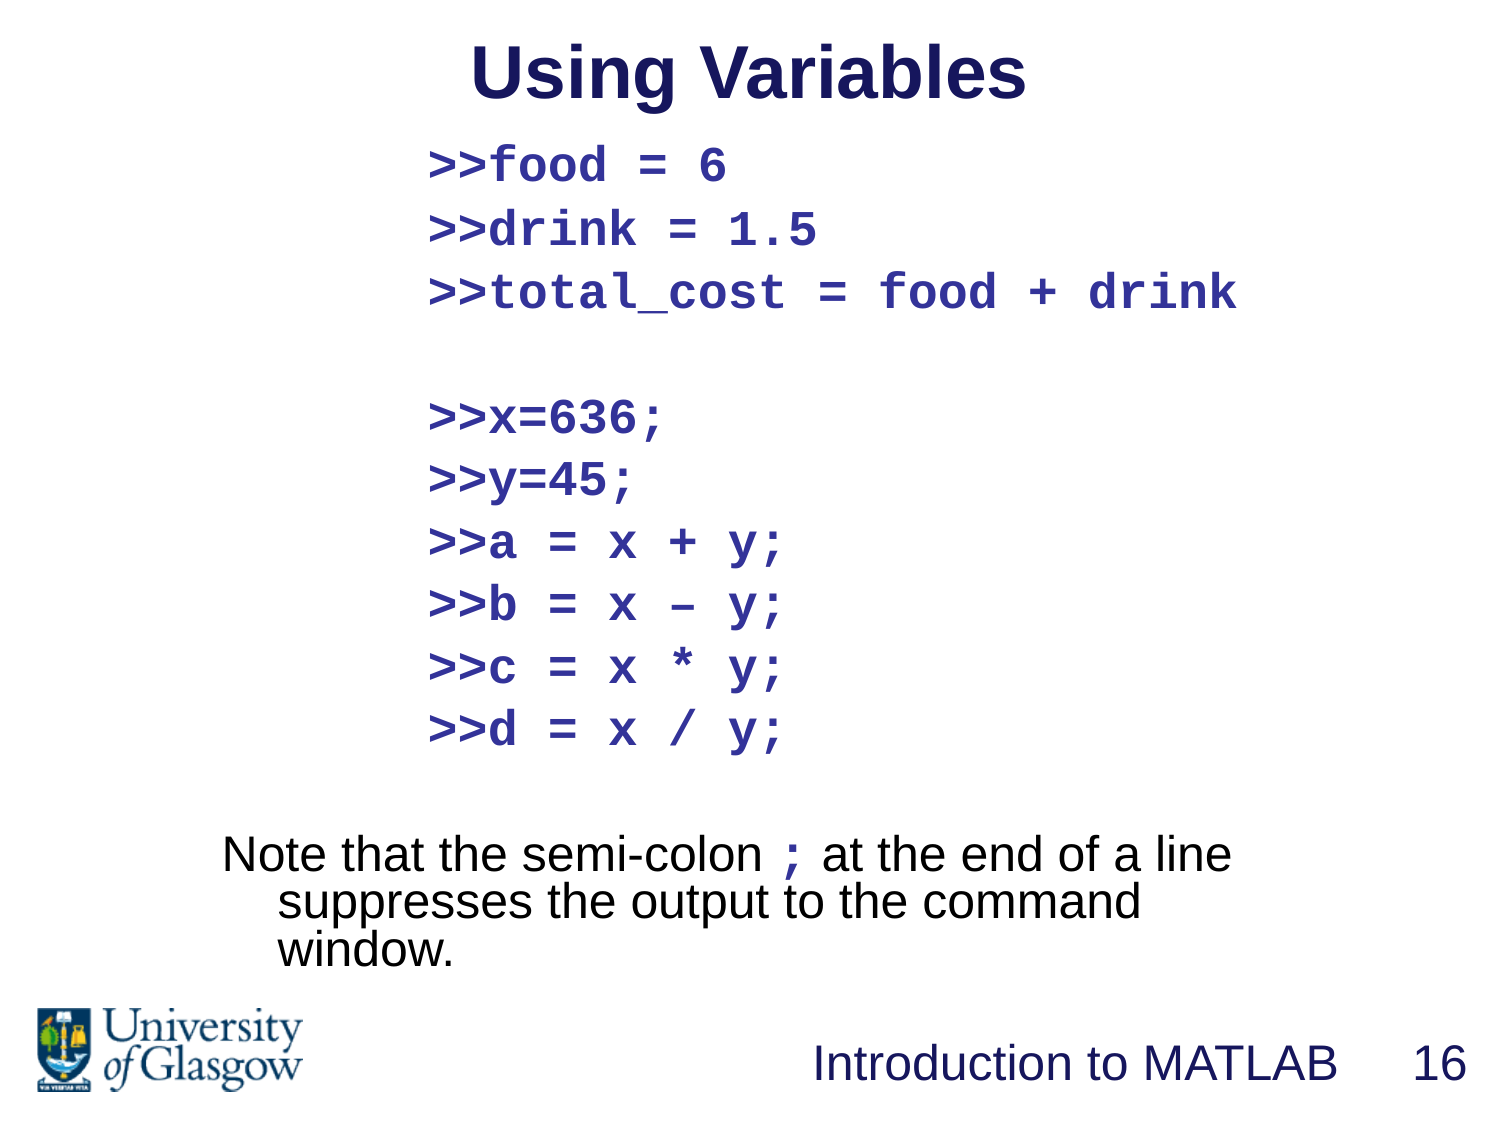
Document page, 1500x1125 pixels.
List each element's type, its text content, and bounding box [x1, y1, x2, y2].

text_box Using Variables [138, 0, 1362, 138]
text_box >>food = 6 >>drink = 1.5 >>total_cost = food + drink >>x=636; >>y=45; >>a = x + y; >>b = x – y; >>c = x * y; >>d = x / y; Note that the semi-colon ; at the end of a line suppresses the output to the command window. [206, 129, 1260, 872]
picture [37, 1008, 303, 1092]
